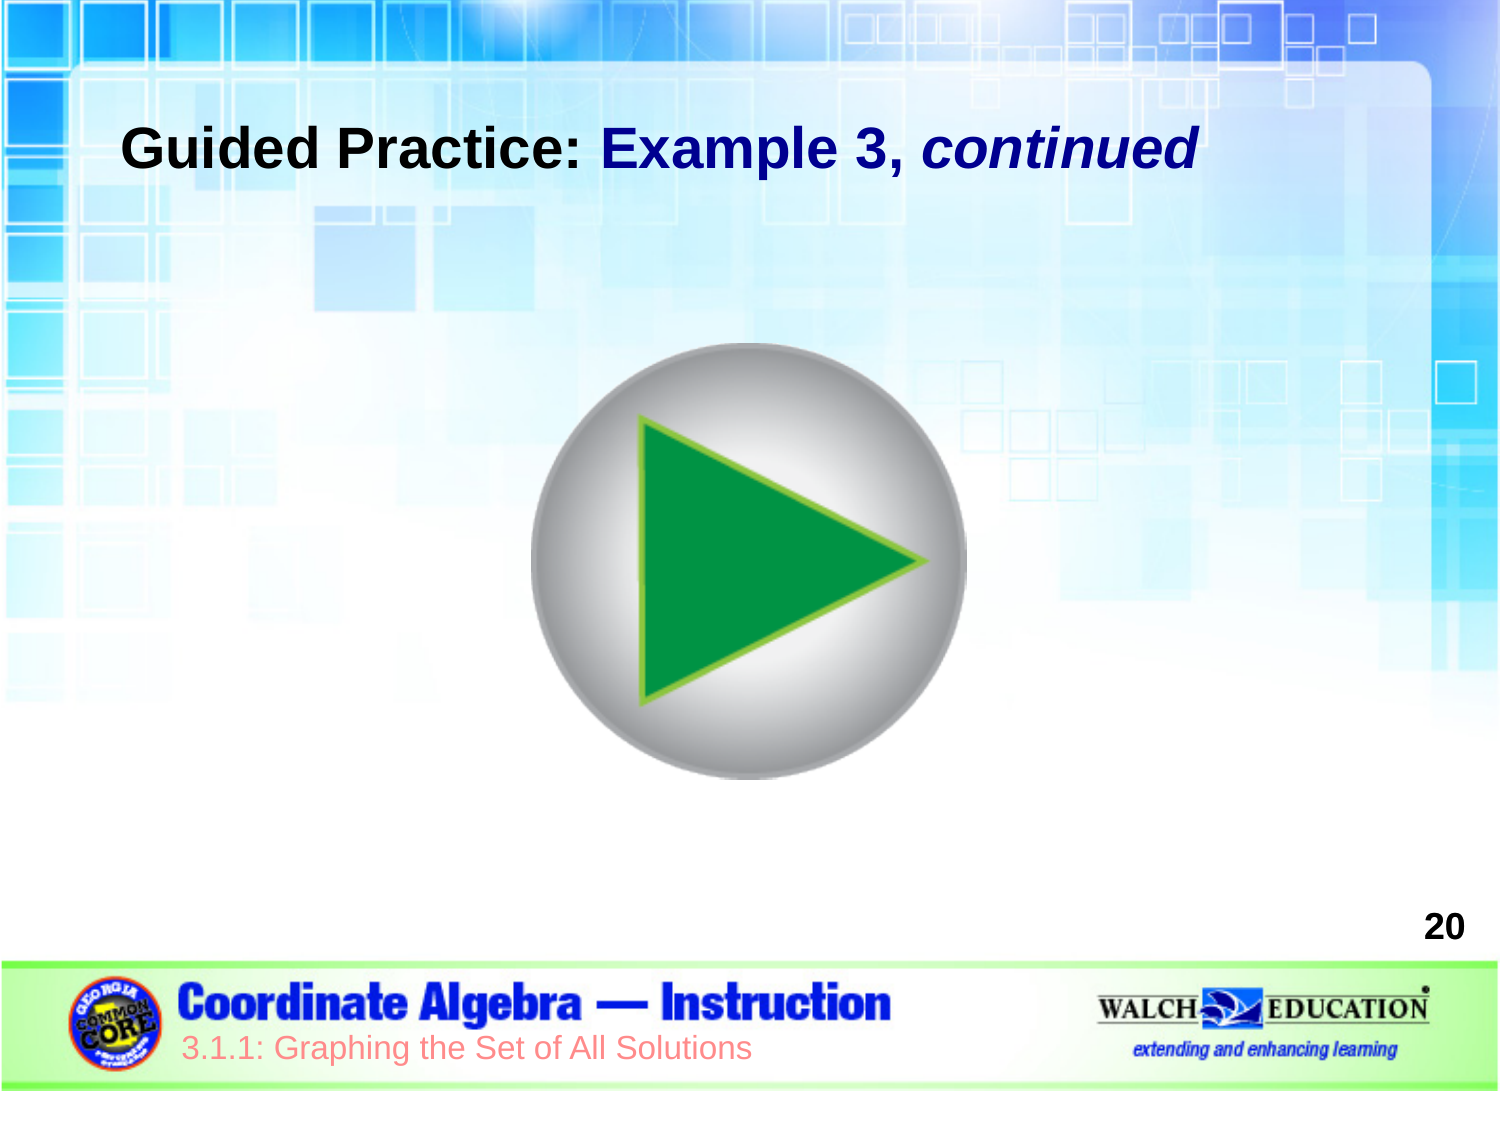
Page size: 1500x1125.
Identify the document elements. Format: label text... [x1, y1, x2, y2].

picture [1, 0, 1500, 1091]
text_box 20 [1361, 901, 1481, 949]
text_box Guided Practice: Example 3, continued [105, 103, 1394, 925]
text_box [164, 1020, 1072, 1064]
footer 3.1.1: Graphing the Set of All Solutions [166, 1024, 1080, 1069]
